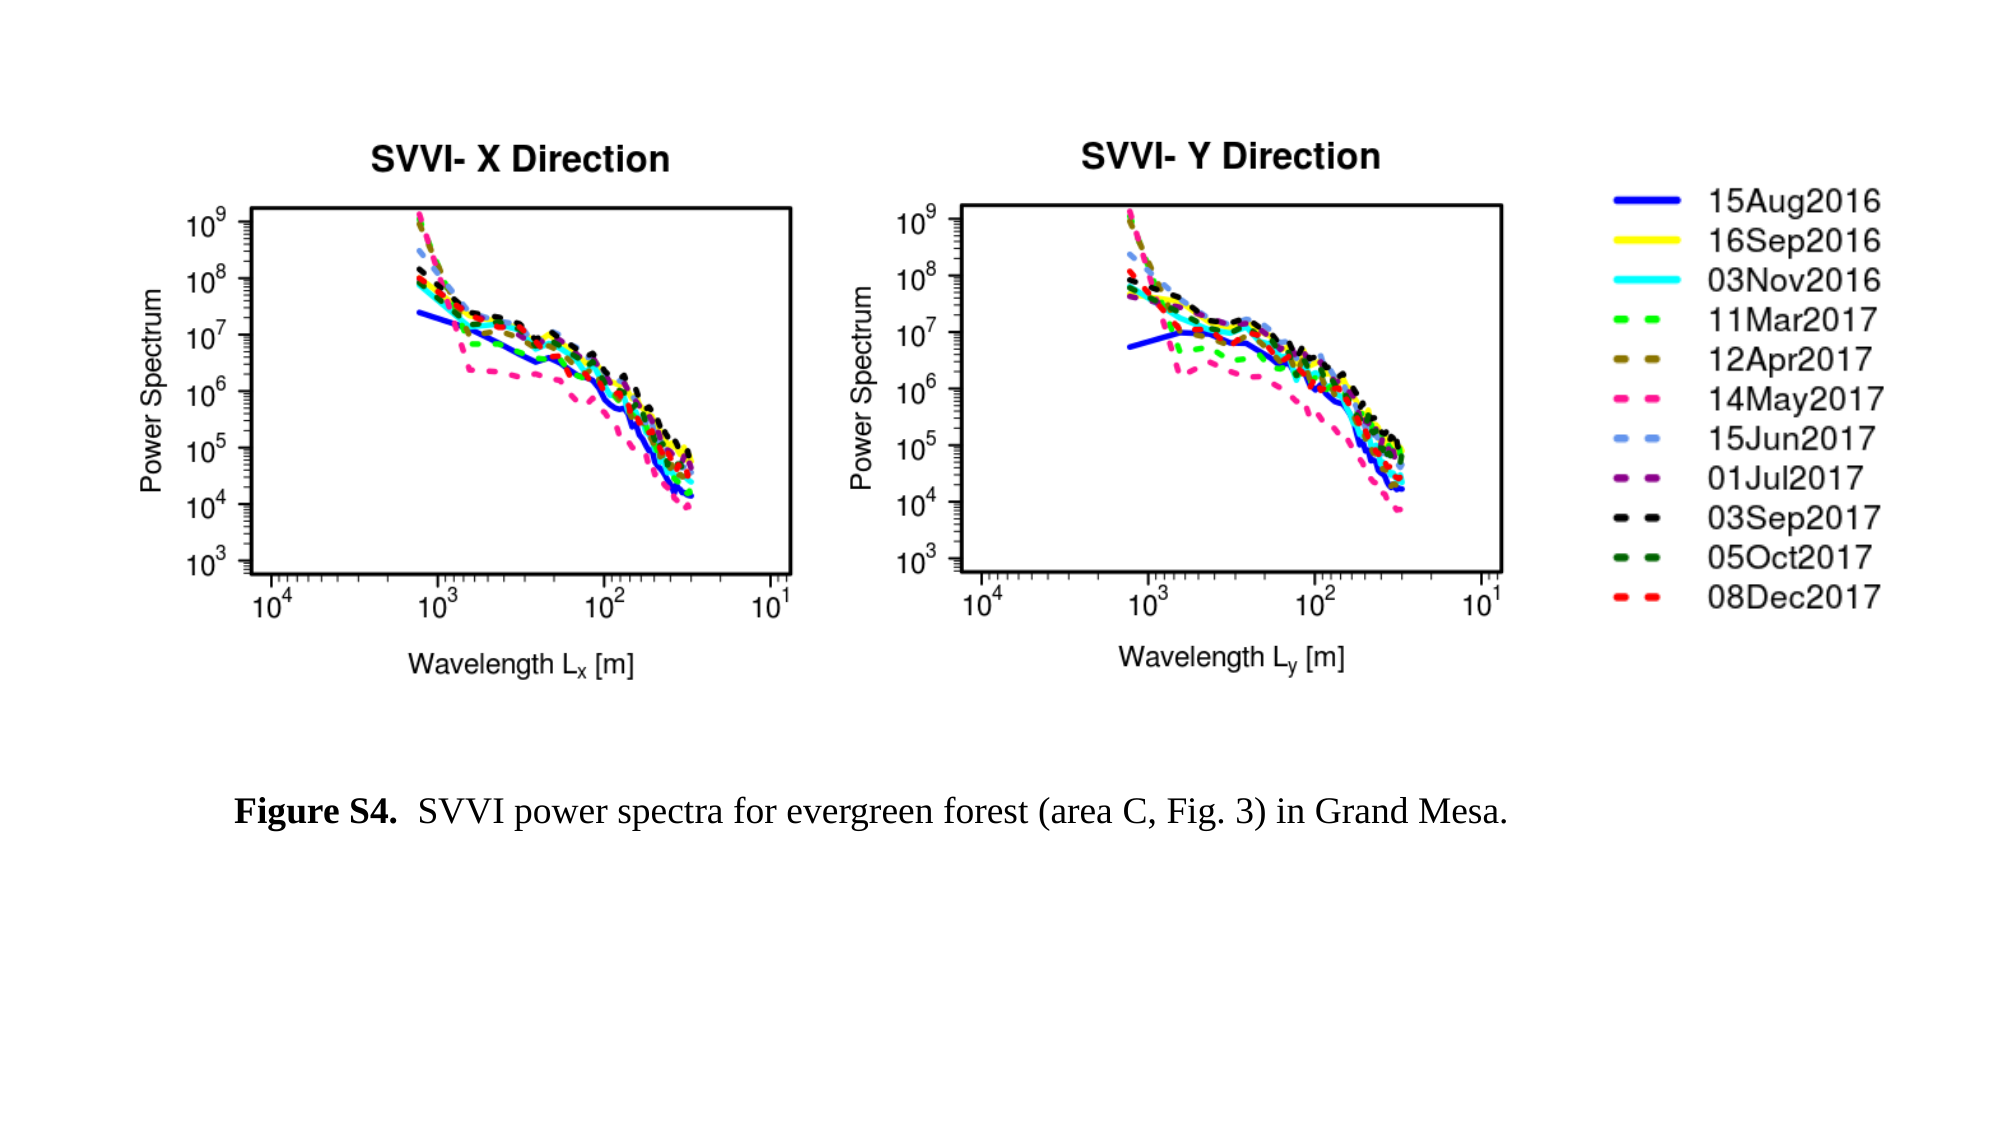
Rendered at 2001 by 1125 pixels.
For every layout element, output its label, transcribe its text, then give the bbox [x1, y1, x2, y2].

text_box Figure S4. SVVI power spectra for evergreen forest (area C, Fig. 3) in Grand Mesa. [219, 778, 1630, 838]
picture [78, 105, 1553, 699]
picture [1556, 161, 1929, 635]
